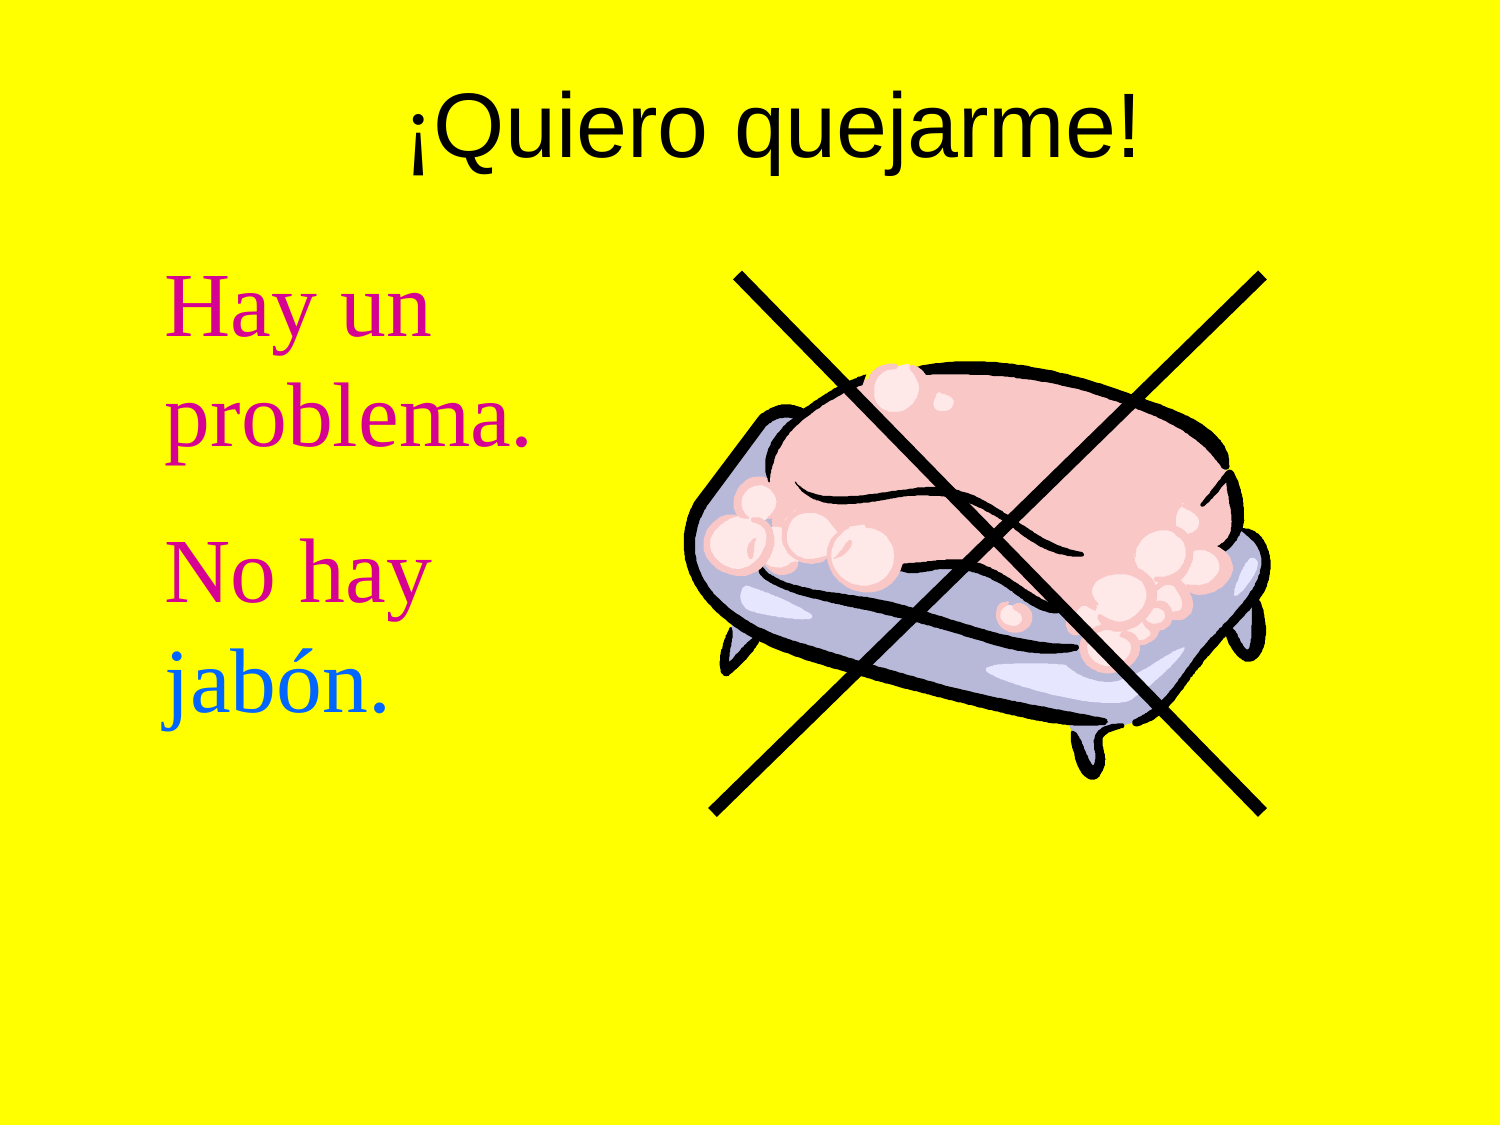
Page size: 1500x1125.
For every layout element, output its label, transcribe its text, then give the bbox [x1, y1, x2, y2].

text_box Hay un problema. No hay jabón. [149, 242, 588, 738]
text_box ¡Quiero quejarme! [135, 0, 1411, 242]
picture [678, 349, 1282, 792]
